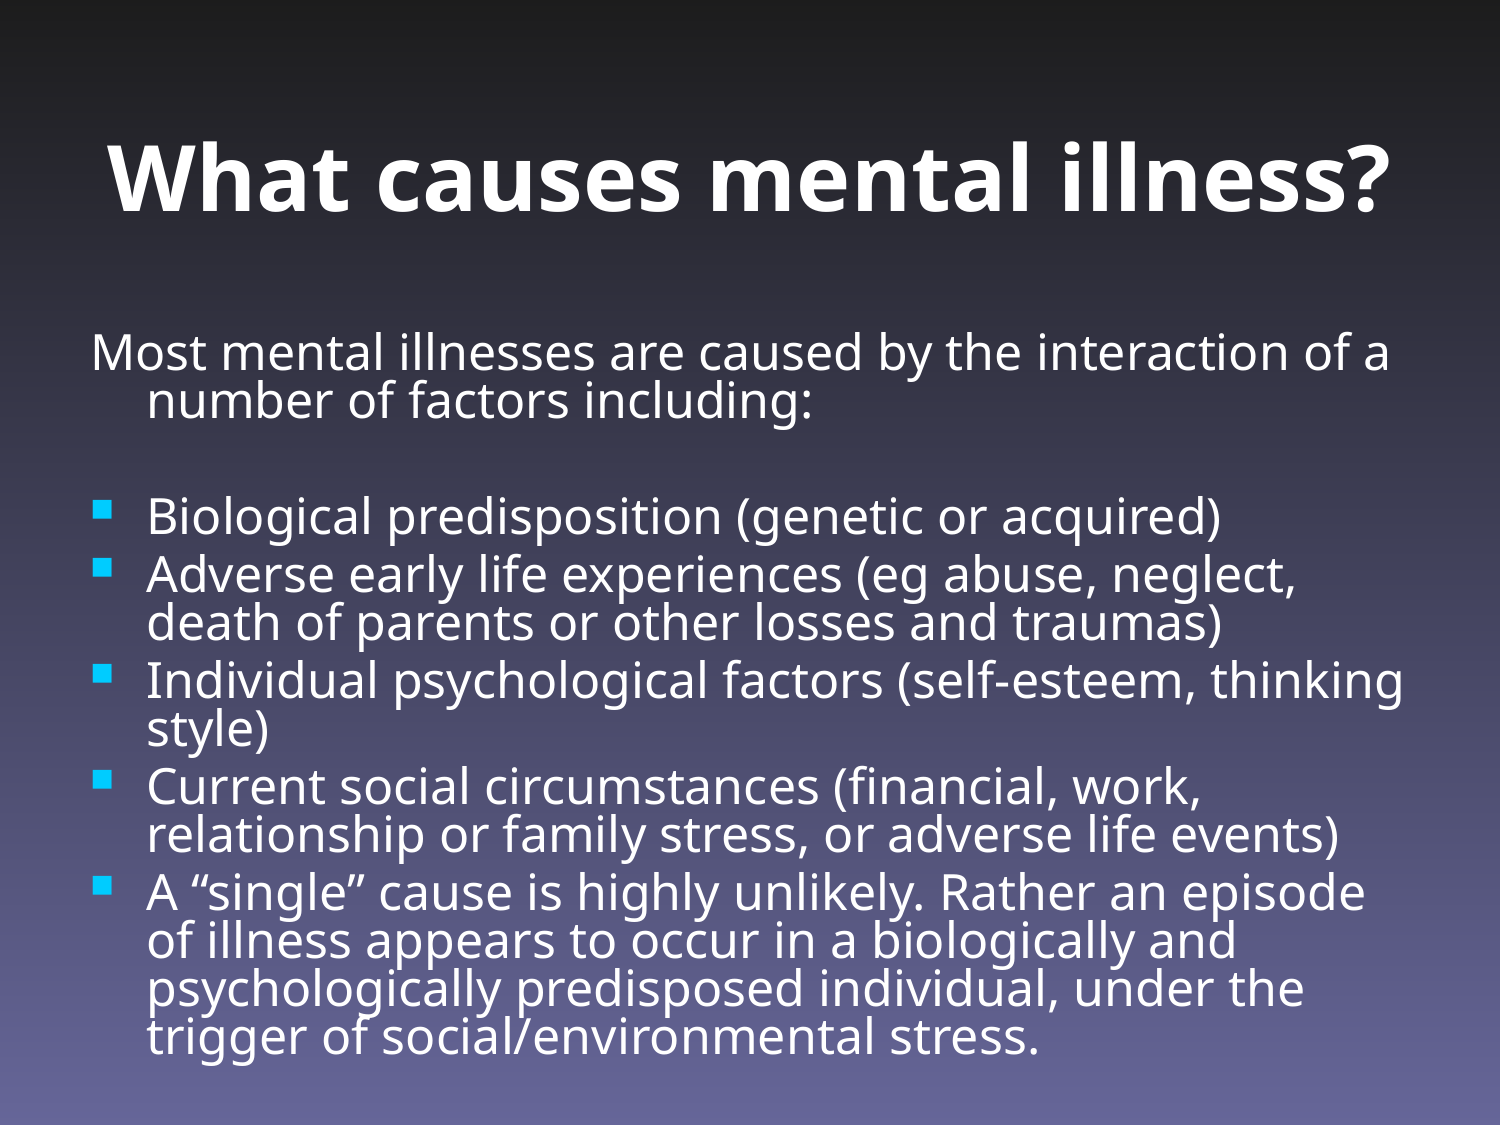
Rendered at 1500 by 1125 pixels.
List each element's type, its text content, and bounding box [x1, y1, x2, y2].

list Most mental illnesses are caused by the interaction of a number of factors including: Biological predisposition (genetic or acquired) Adverse early life experiences (eg abuse, neglect, death of parents or other losses and traumas) Individual psychological factors (self-esteem, thinking style) Current social circumstances (financial, work, relationship or family stress, or adverse life events) A “single” cause is highly unlikely. Rather an episode of illness appears to occur in a biologically and psychologically predisposed individual, under the trigger of social/environmental stress. [74, 324, 1426, 1001]
title What causes mental illness? [74, 62, 1426, 288]
